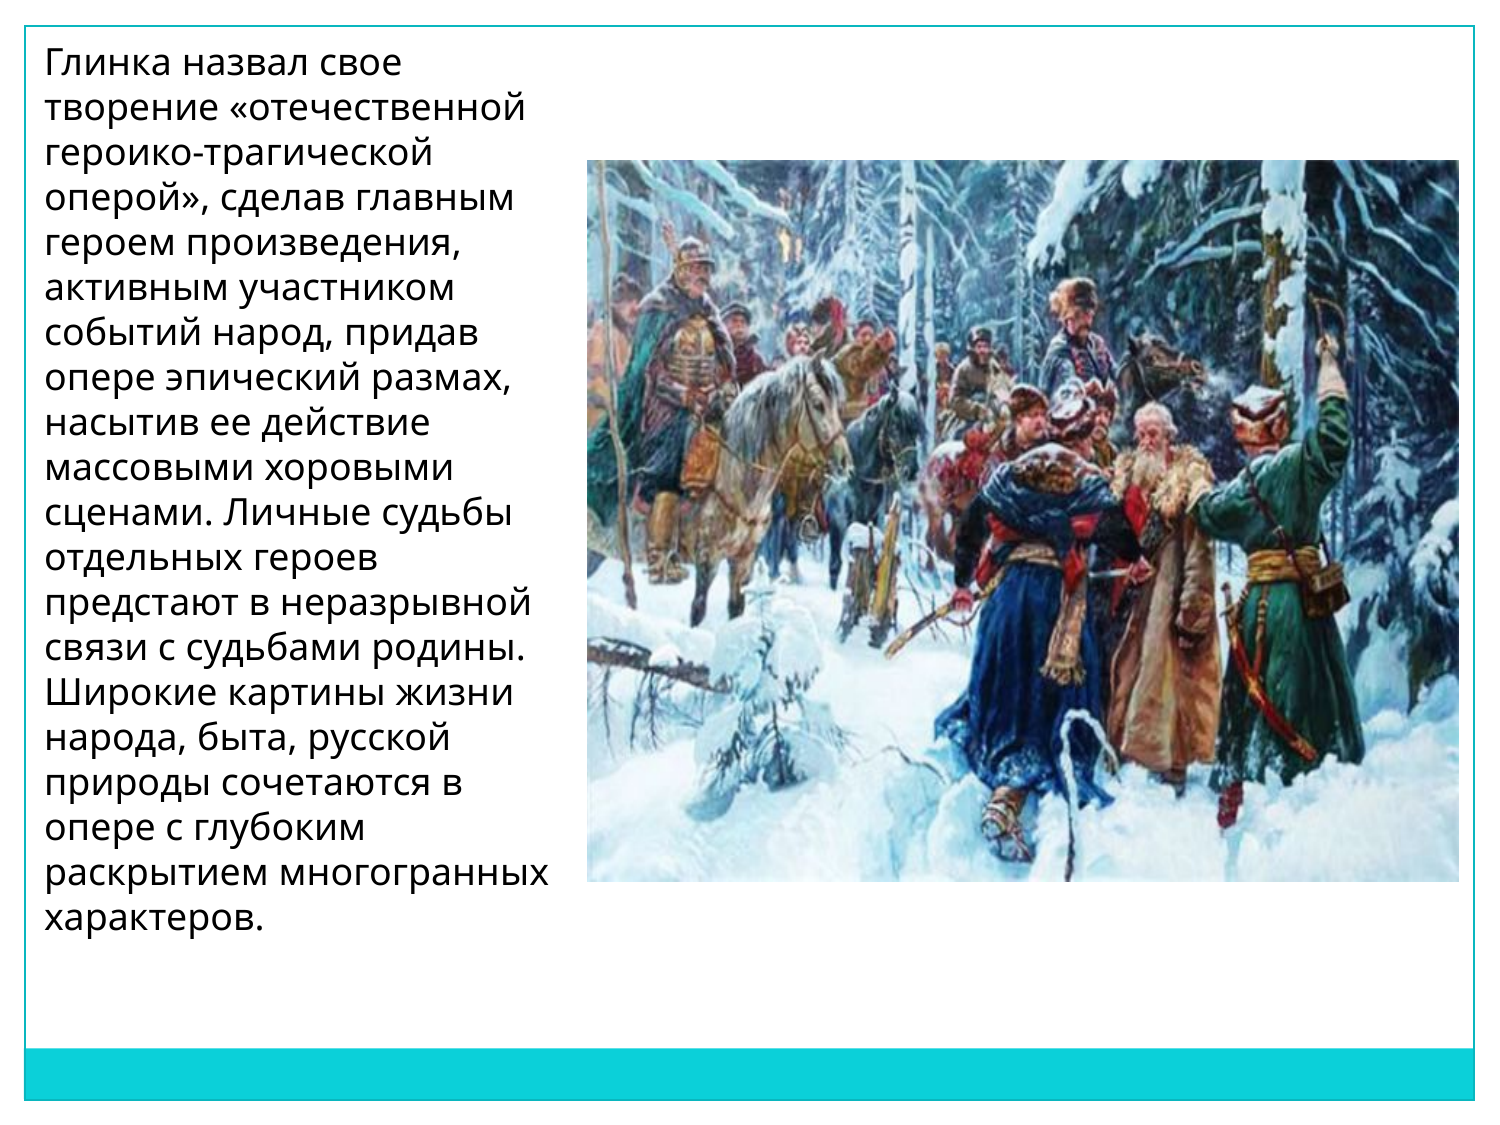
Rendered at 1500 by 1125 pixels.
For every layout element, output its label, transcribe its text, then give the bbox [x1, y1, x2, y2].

picture [586, 160, 1459, 882]
text_box Глинка назвал свое творение «отечественной героико-трагической оперой», сделав главным героем произведения, активным участником событий народ, придав опере эпический размах, насытив ее действие массовыми хоровыми сценами. Личные судьбы отдельных героев предстают в неразрывной связи с судьбами родины. Широкие картины жизни народа, быта, русской природы сочетаются в опере с глубоким раскрытием многогранных характеров. [29, 30, 573, 946]
